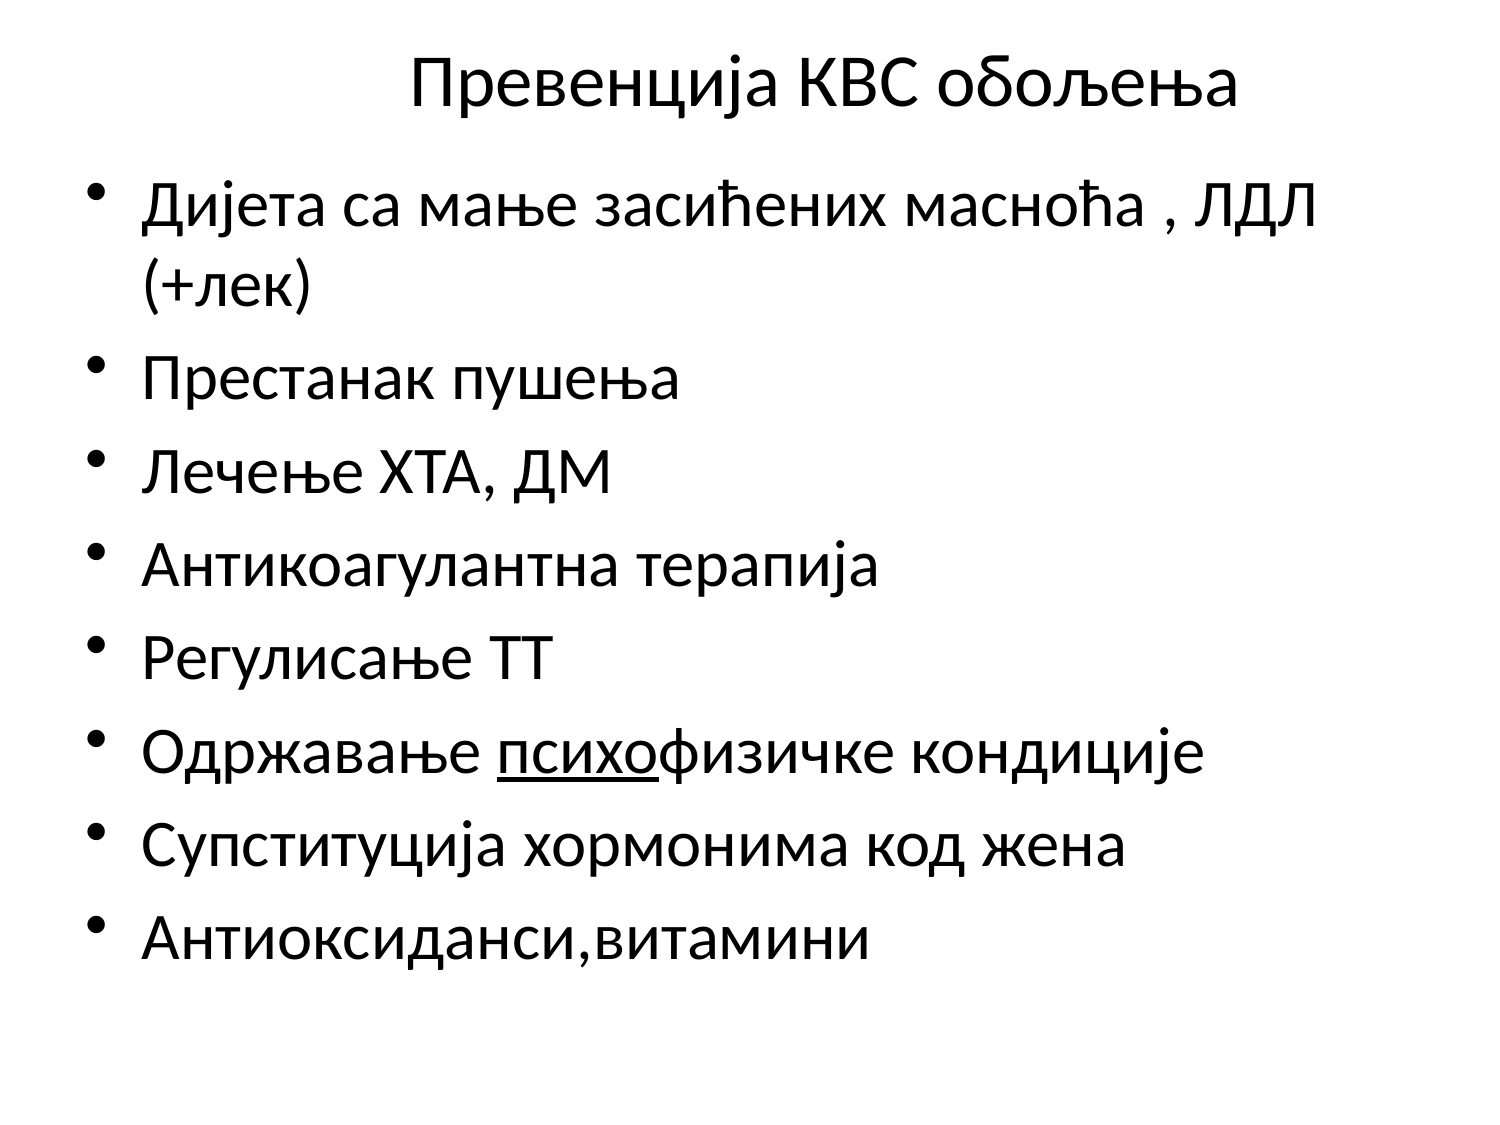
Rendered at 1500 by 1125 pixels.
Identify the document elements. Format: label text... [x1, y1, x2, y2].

list Дијета са мање засићених масноћа , ЛДЛ (+лек) Престанак пушења Лечење ХТА, ДМ Антикоагулантна терапија Регулисање ТТ Одржавање психофизичке кондиције Супституција хормонима код жена Антиоксиданси,витамини [70, 152, 1467, 995]
title Превенција КВС обољења [187, 46, 1463, 129]
